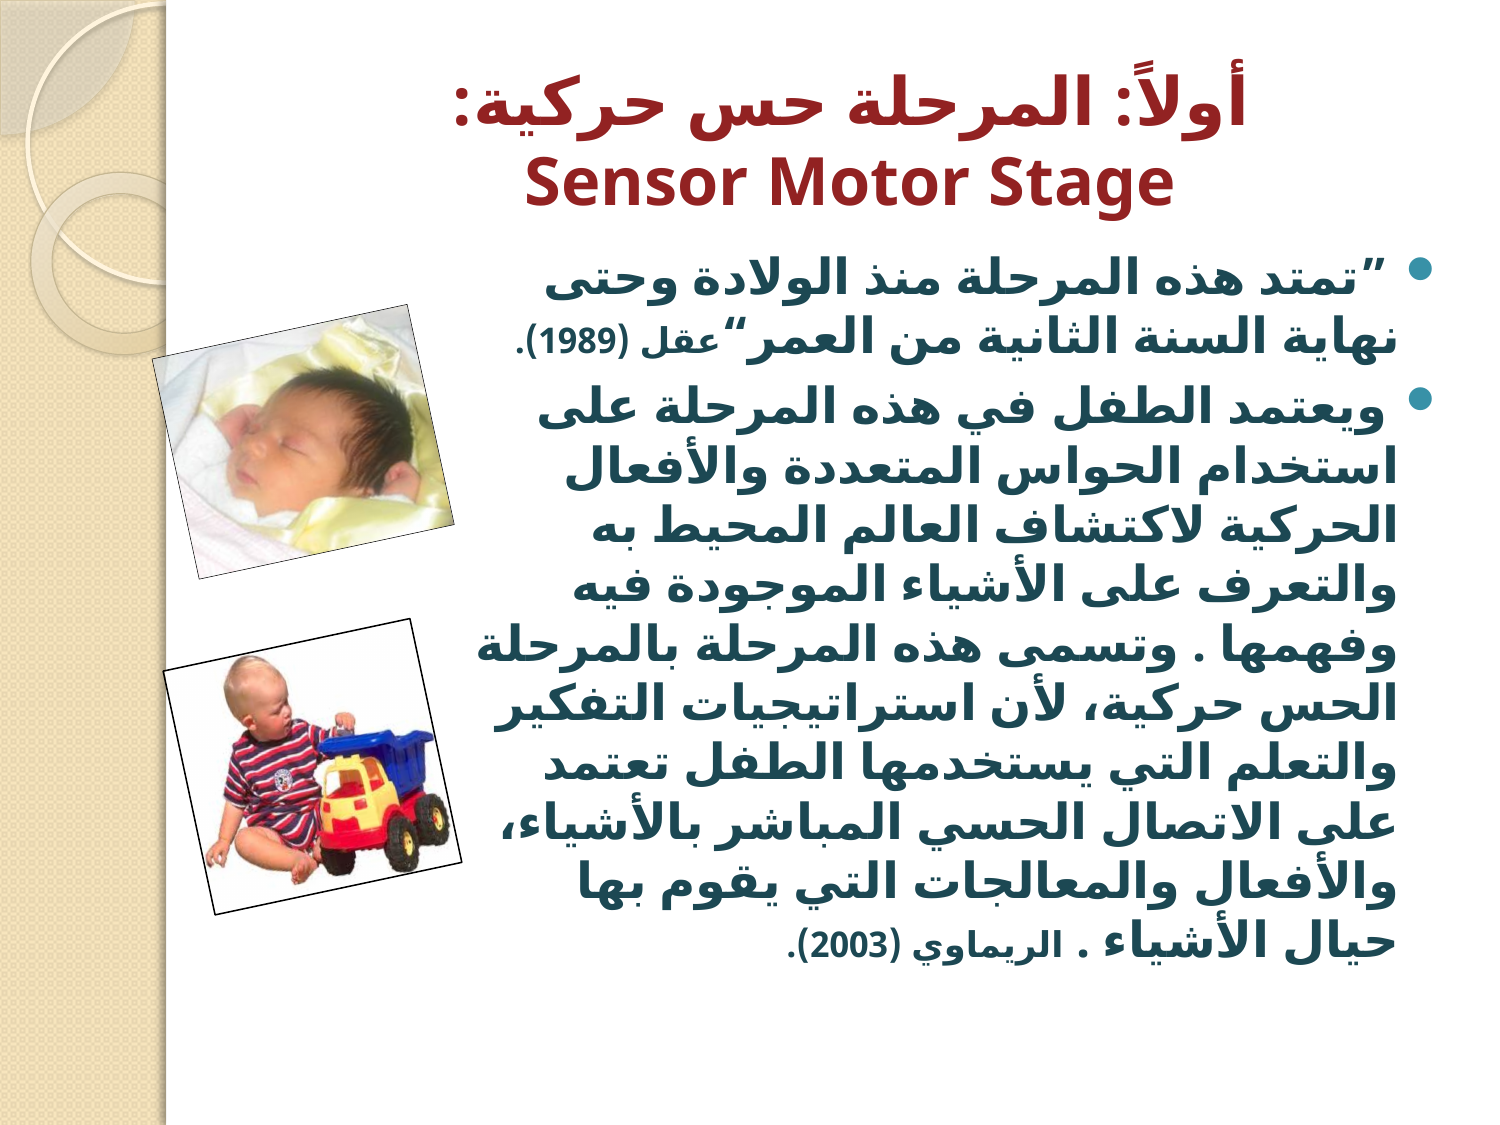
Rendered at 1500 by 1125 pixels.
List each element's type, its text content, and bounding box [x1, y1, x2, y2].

picture [153, 306, 453, 578]
title أولاً: المرحلة حس حركية: Sensor Motor Stage [235, 45, 1466, 233]
picture [165, 620, 460, 913]
list ”تمتد هذه المرحلة منذ الولادة وحتى نهاية السنة الثانية من العمر“عقل (1989). ويعتمد الطفل في هذه المرحلة على استخدام الحواس المتعددة والأفعال الحركية لاكتشاف العالم المحيط به والتعرف على الأشياء الموجودة فيه وفهمها . وتسمى هذه المرحلة بالمرحلة الحس حركية، لأن استراتيجيات التفكير والتعلم التي يستخدمها الطفل تعتمد على الاتصال الحسي المباشر بالأشياء، والأفعال والمعالجات التي يقوم بها حيال الأشياء . الريماوي (2003). [445, 237, 1466, 1025]
